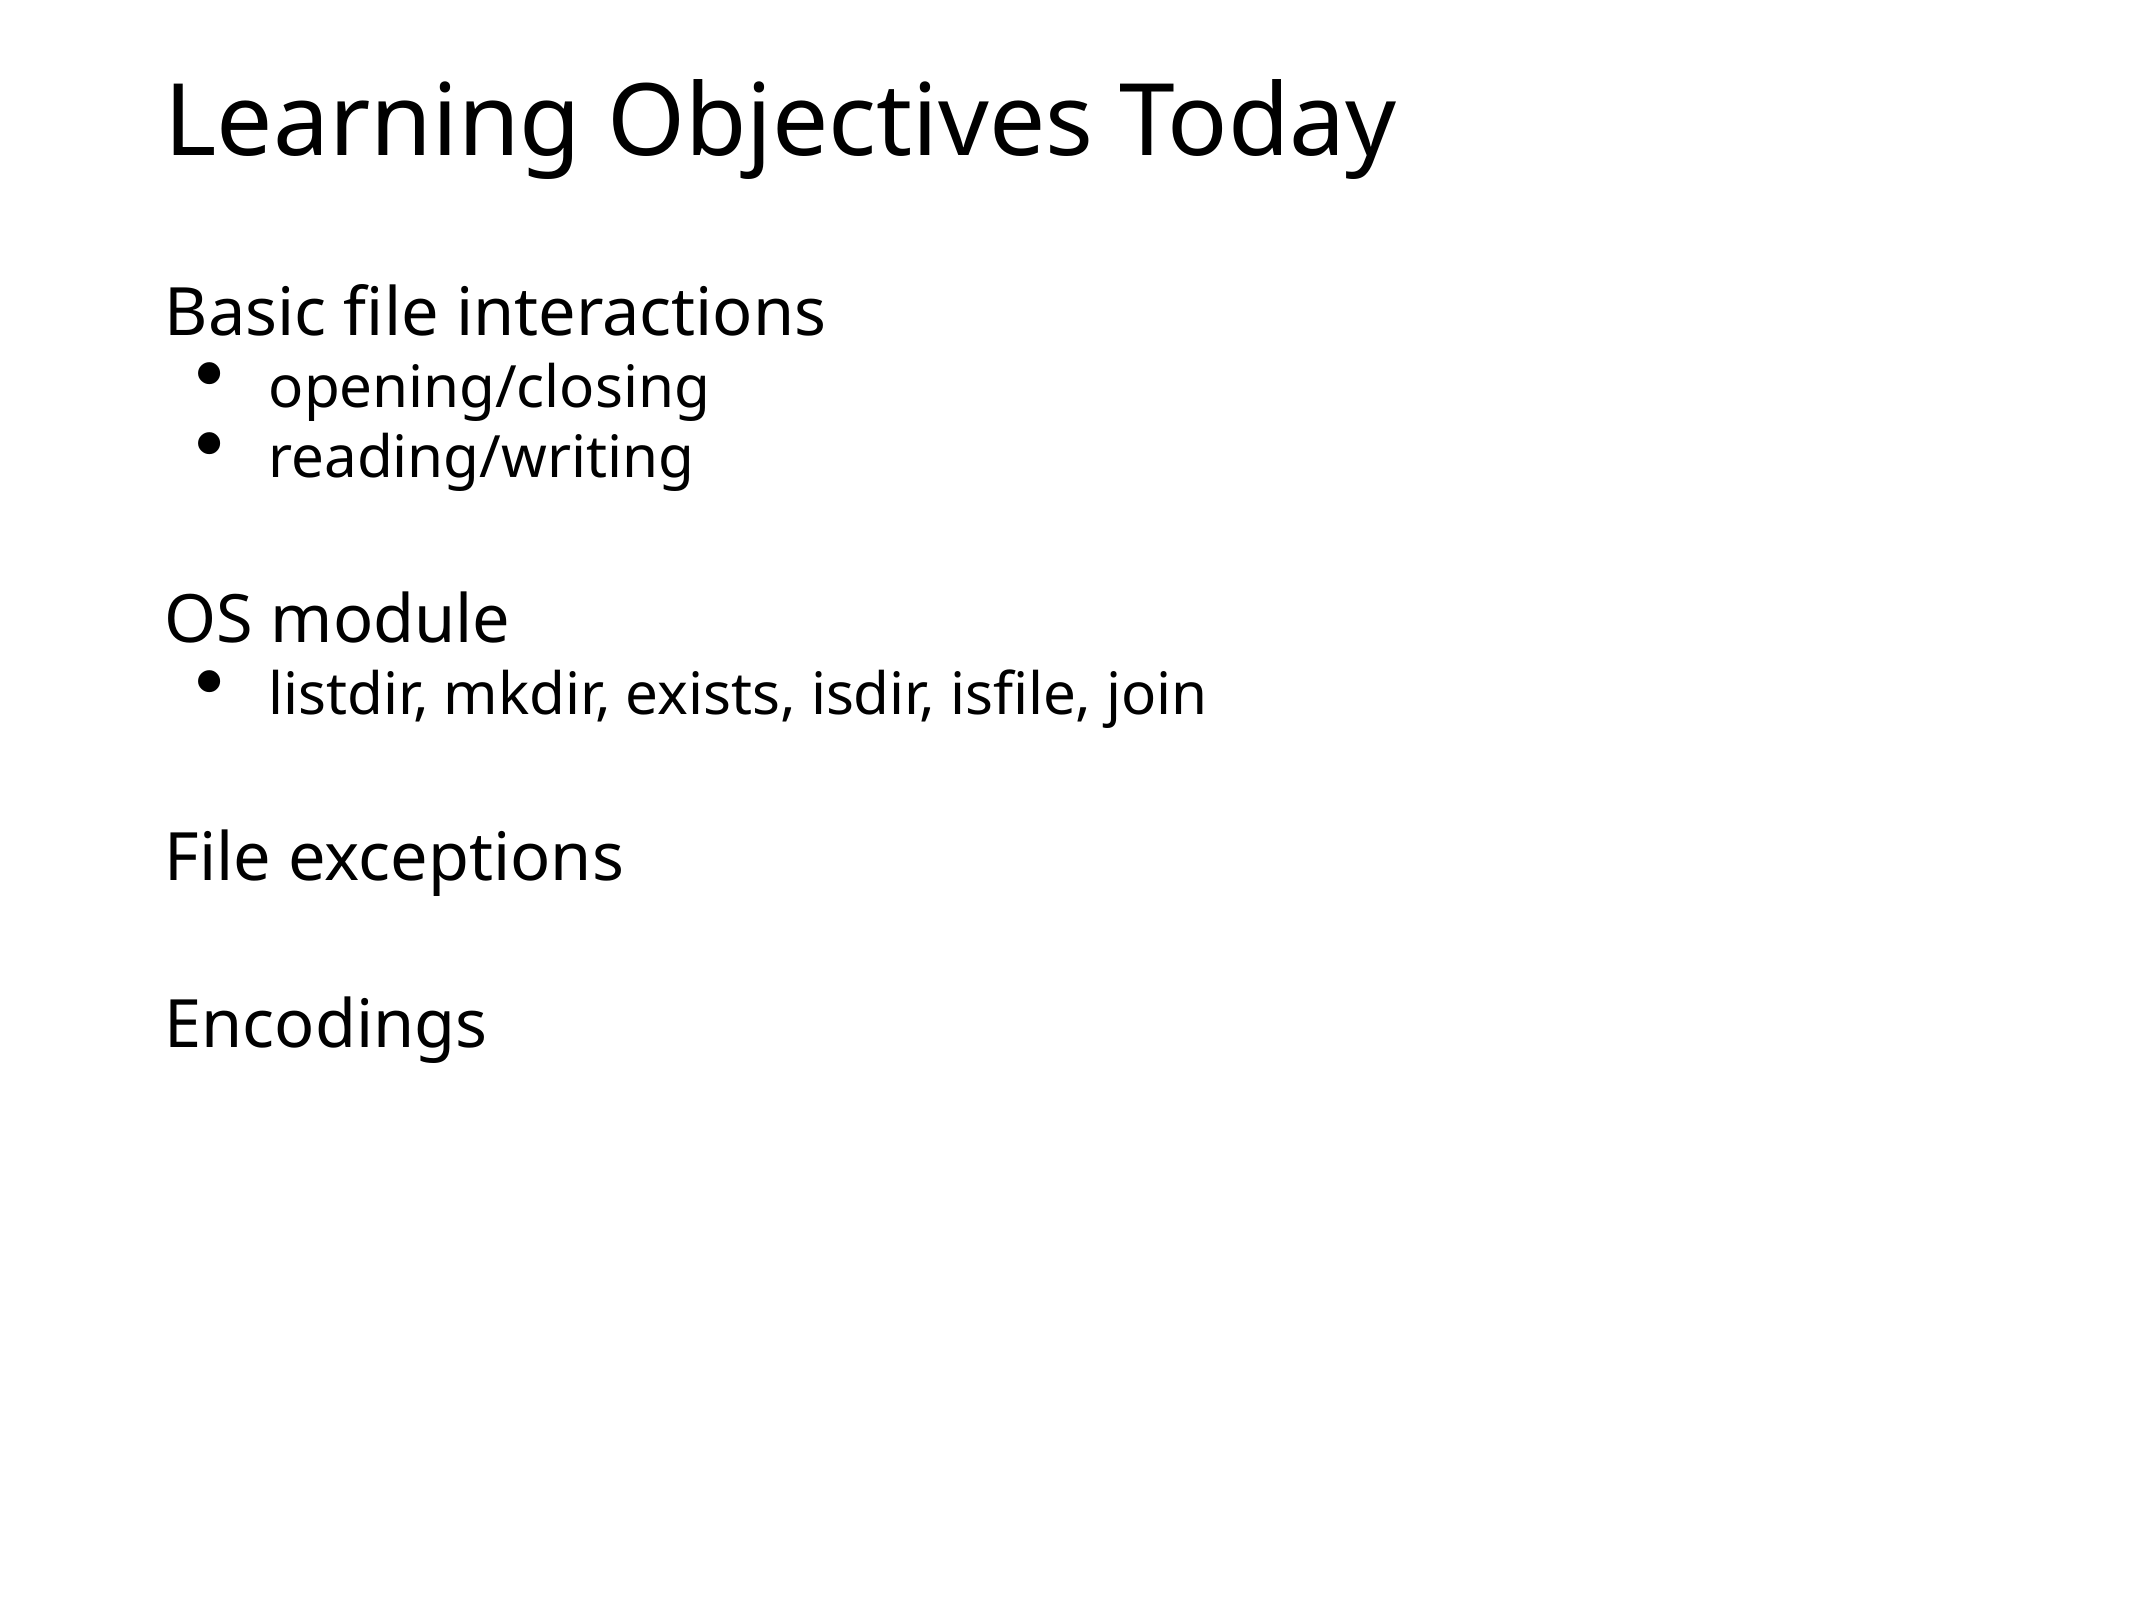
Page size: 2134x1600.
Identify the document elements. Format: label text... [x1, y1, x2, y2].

title Learning Objectives Today [155, 41, 1978, 191]
list Basic file interactions opening/closing reading/writing OS module listdir, mkdir, exists, isdir, isfile, join File exceptions Encodings [155, 259, 1978, 1529]
